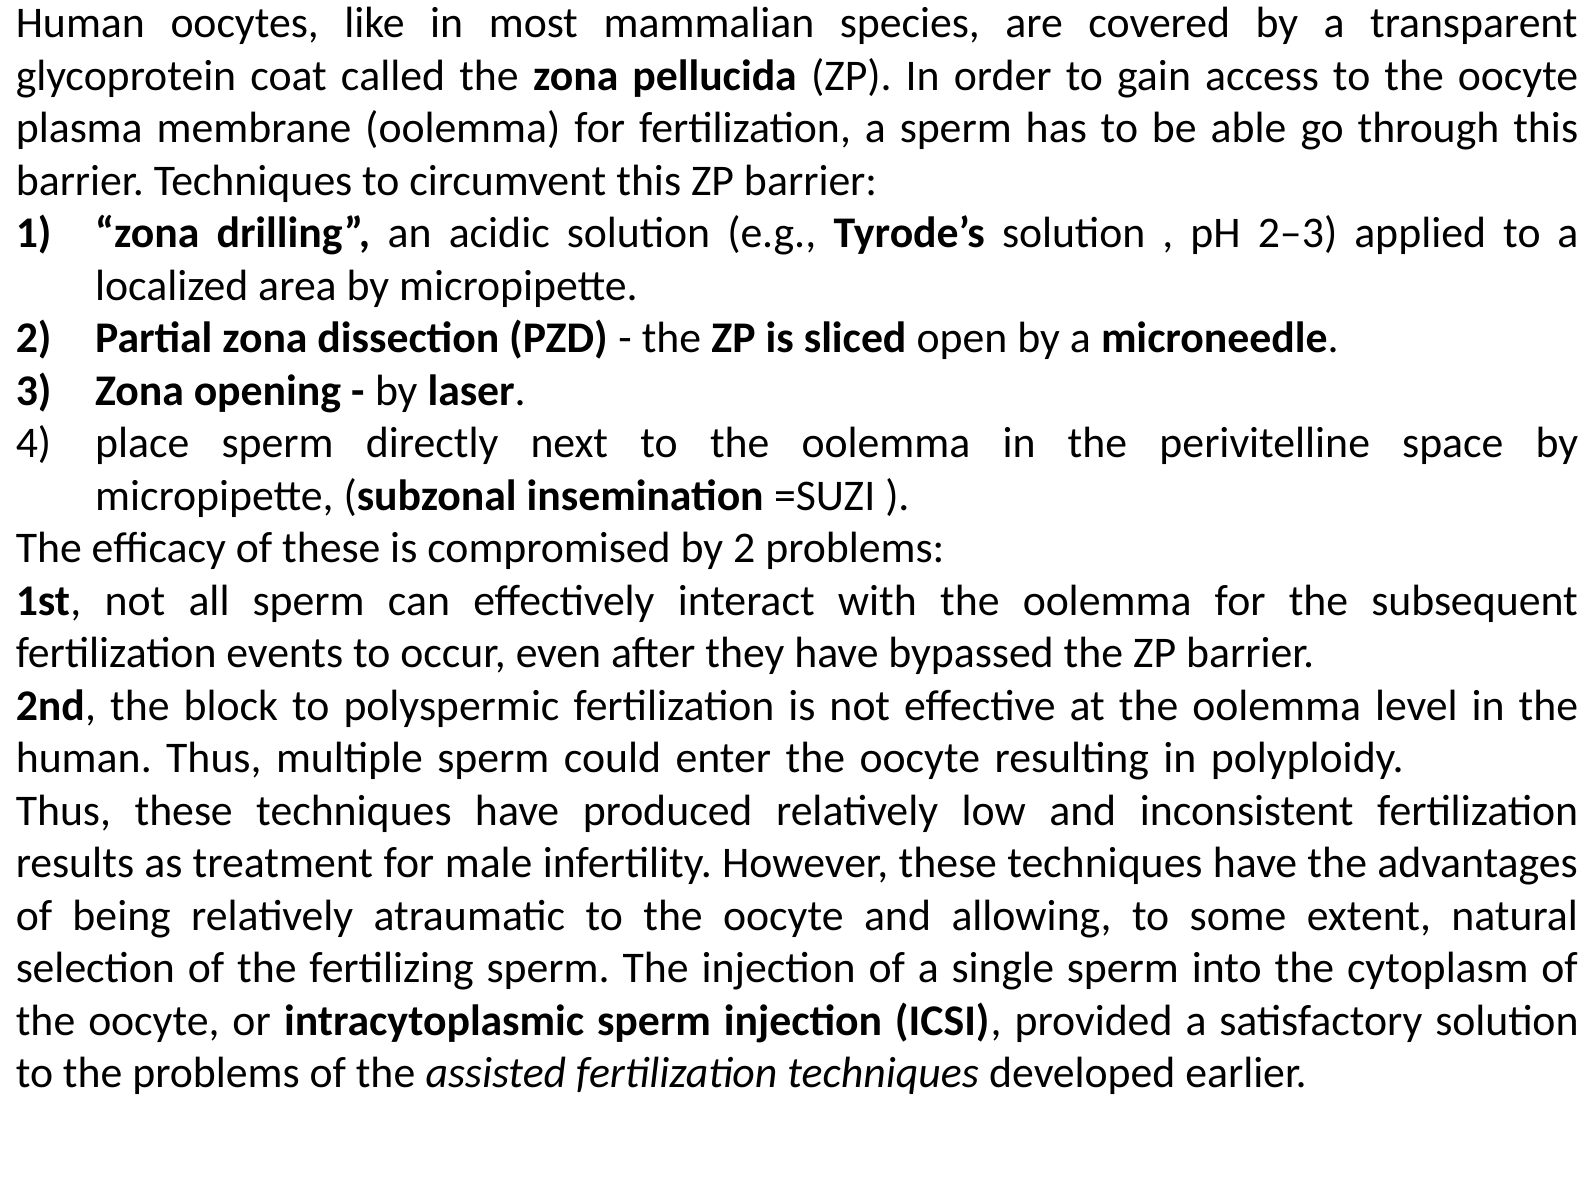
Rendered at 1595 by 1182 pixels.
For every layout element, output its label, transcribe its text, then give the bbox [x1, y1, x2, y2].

text_box Human oocytes, like in most mammalian species, are covered by a transparent glycoprotein coat called the zona pellucida (ZP). In order to gain access to the oocyte plasma membrane (oolemma) for fertilization, a sperm has to be able go through this barrier. Techniques to circumvent this ZP barrier: “zona drilling”, an acidic solution (e.g., Tyrode’s solution , pH 2–3) applied to a localized area by micropipette. Partial zona dissection (PZD) - the ZP is sliced open by a microneedle. Zona opening - by laser. place sperm directly next to the oolemma in the perivitelline space by micropipette, (subzonal insemination =SUZI ). The efficacy of these is compromised by 2 problems: 1st, not all sperm can effectively interact with the oolemma for the subsequent fertilization events to occur, even after they have bypassed the ZP barrier. 2nd, the block to polyspermic fertilization is not effective at the oolemma level in the human. Thus, multiple sperm could enter the oocyte resulting in polyploidy. Thus, these techniques have produced relatively low and inconsistent fertilization results as treatment for male infertility. However, these techniques have the advantages of being relatively atraumatic to the oocyte and allowing, to some extent, natural selection of the fertilizing sperm. The injection of a single sperm into the cytoplasm of the oocyte, or intracytoplasmic sperm injection (ICSI), provided a satisfactory solution to the problems of the assisted fertilization techniques developed earlier. [0, 0, 1595, 1158]
